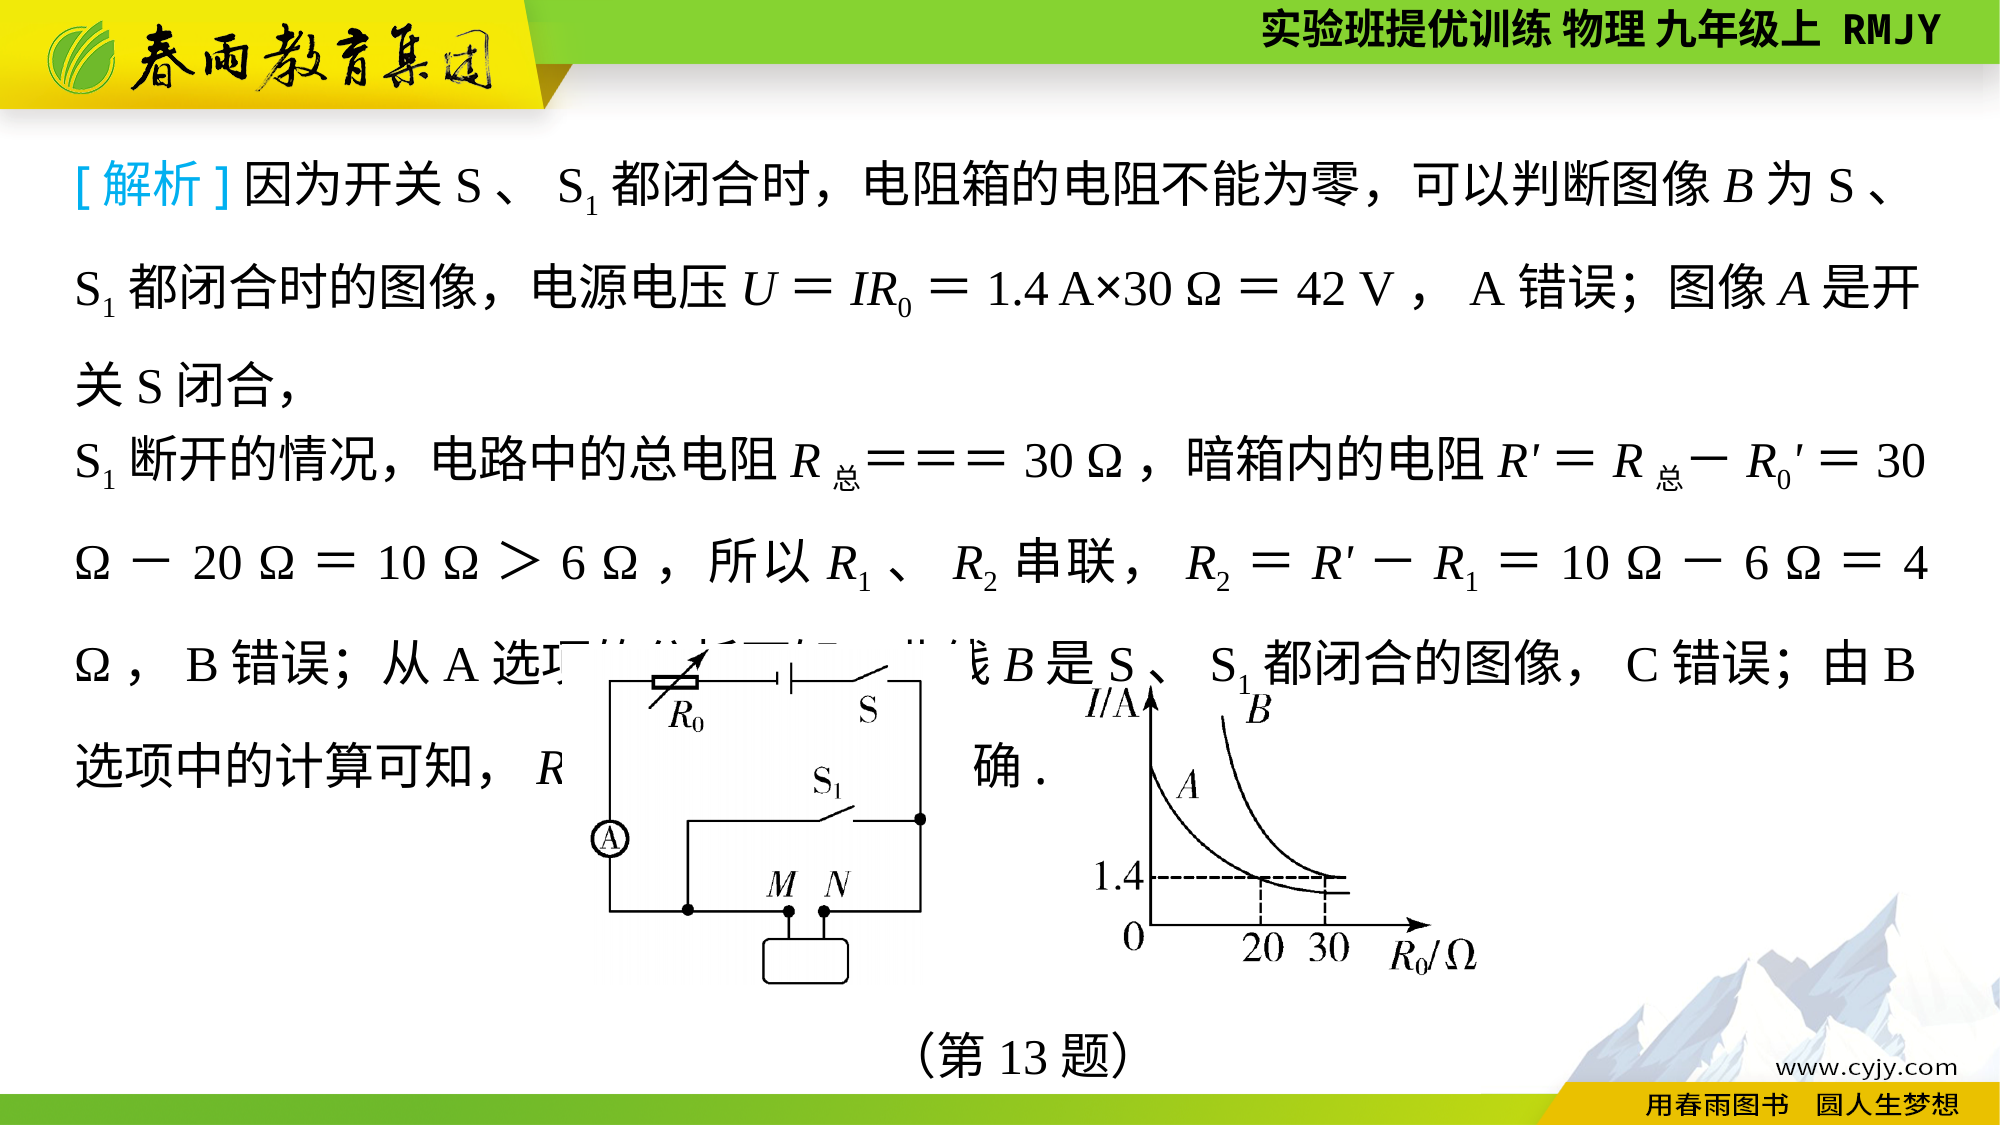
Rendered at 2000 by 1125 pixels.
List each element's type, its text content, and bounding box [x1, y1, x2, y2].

text_box （第13题） [871, 987, 1175, 1093]
picture [0, 0, 2000, 1125]
